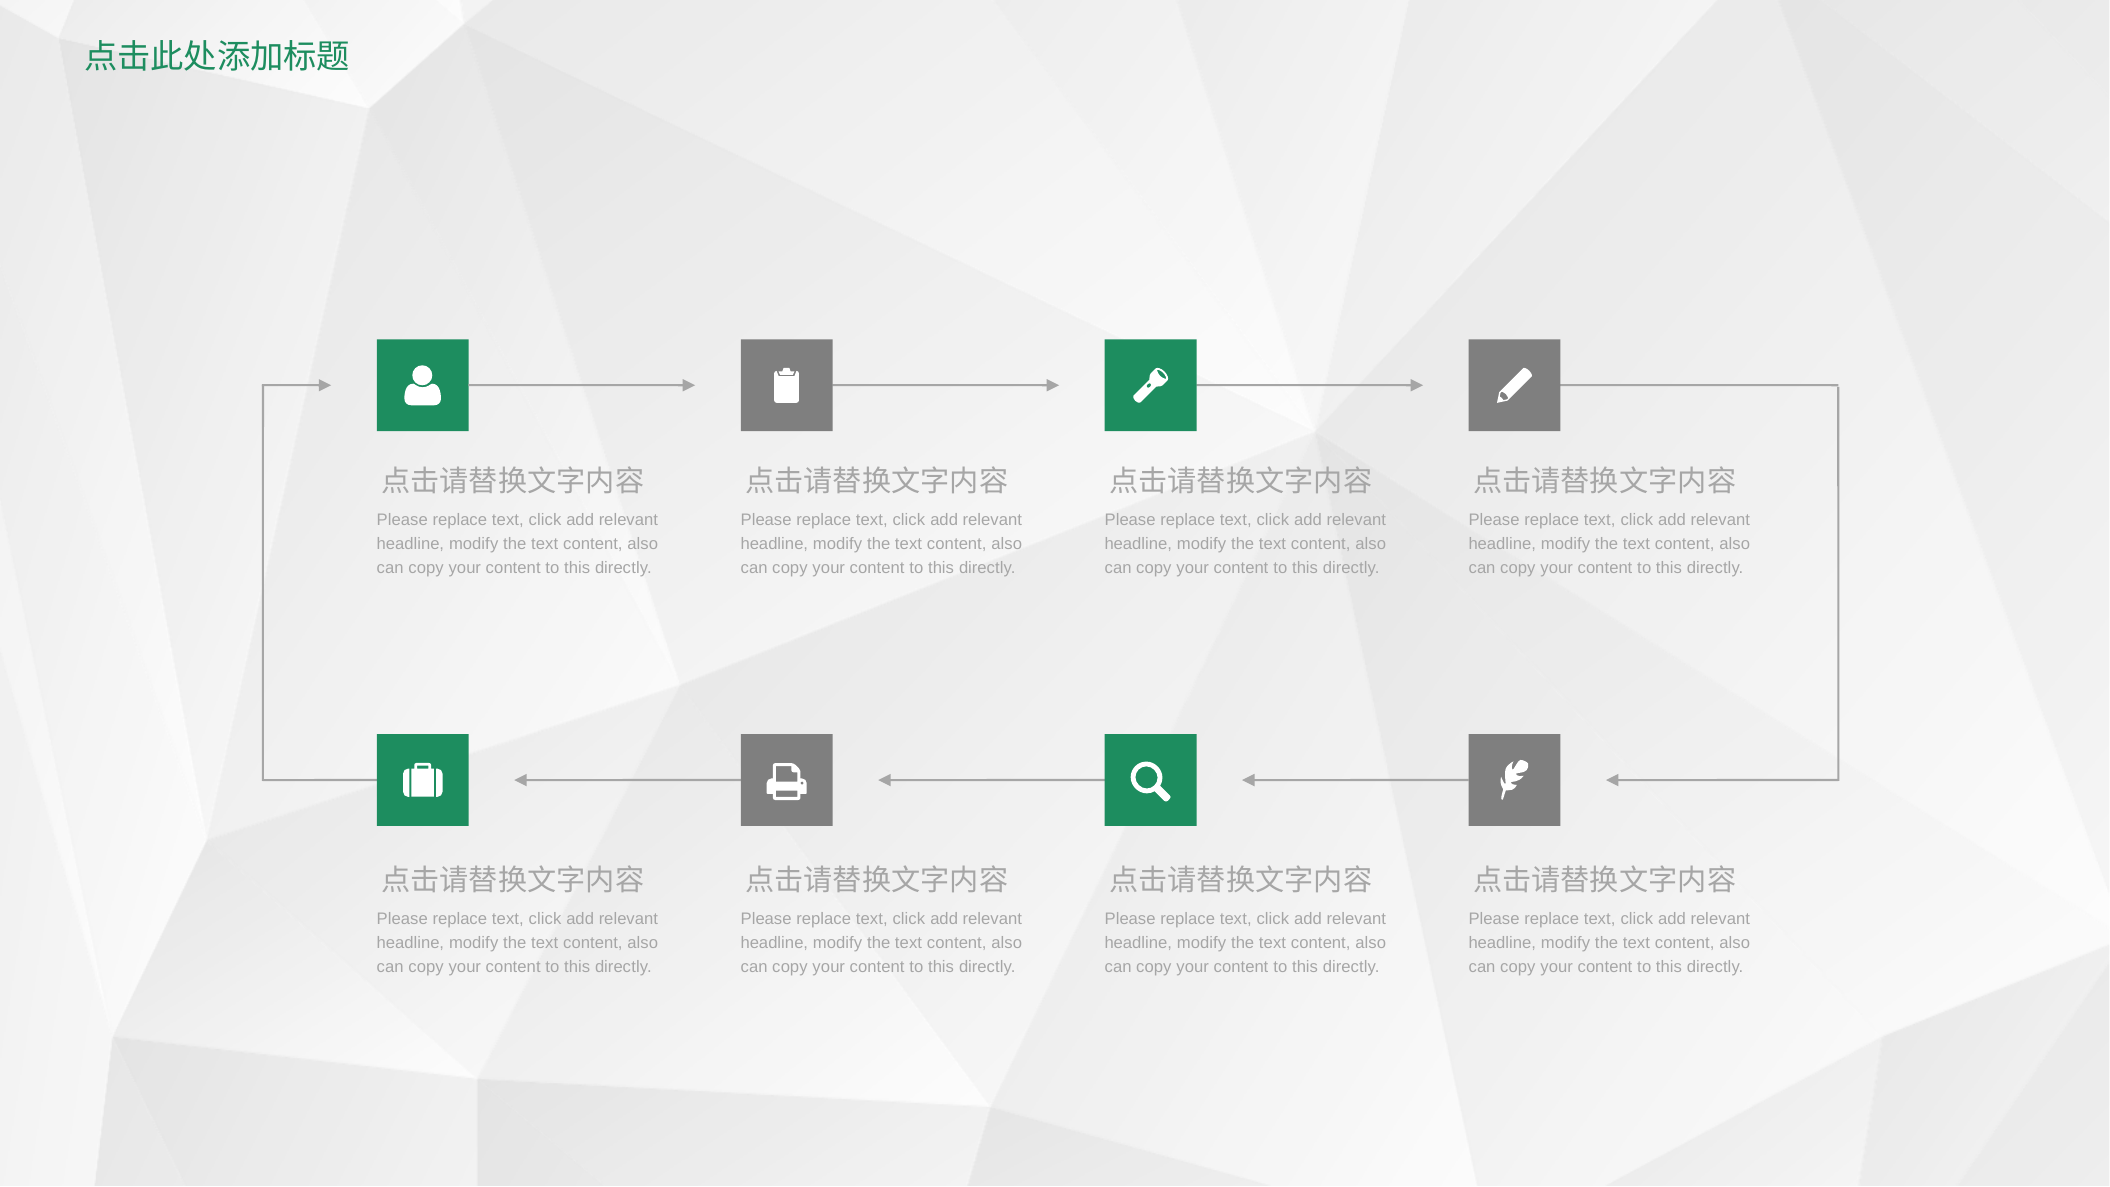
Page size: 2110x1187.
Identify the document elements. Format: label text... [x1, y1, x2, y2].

text_box Please replace text, click add relevant headline, modify the text content, also can copy your content to this directly. [1468, 504, 1772, 577]
text_box Please replace text, click add relevant headline, modify the text content, also can copy your content to this directly. [740, 904, 1044, 977]
text_box [261, 379, 332, 392]
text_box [1104, 339, 1197, 432]
text_box [1606, 773, 1839, 787]
text_box 点击请替换文字内容 [381, 454, 745, 497]
picture [0, 0, 2110, 1186]
text_box [878, 773, 1104, 787]
text_box 点击此处添加标题 [69, 27, 380, 86]
text_box 点击请替换文字内容 [1109, 854, 1473, 897]
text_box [1468, 734, 1561, 826]
text_box 点击请替换文字内容 [1473, 454, 1847, 497]
text_box Please replace text, click add relevant headline, modify the text content, also can copy your content to this directly. [376, 904, 680, 977]
text_box [1197, 379, 1424, 392]
text_box Please replace text, click add relevant headline, modify the text content, also can copy your content to this directly. [740, 504, 1044, 577]
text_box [740, 734, 833, 826]
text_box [1104, 734, 1197, 826]
text_box 点击请替换文字内容 [745, 454, 1109, 497]
text_box [1242, 773, 1468, 787]
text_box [1468, 339, 1561, 432]
text_box Please replace text, click add relevant headline, modify the text content, also can copy your content to this directly. [1104, 904, 1408, 977]
text_box [514, 773, 740, 787]
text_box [740, 339, 833, 432]
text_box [376, 339, 469, 432]
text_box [376, 734, 469, 826]
text_box [833, 379, 1060, 392]
text_box Please replace text, click add relevant headline, modify the text content, also can copy your content to this directly. [1104, 504, 1408, 577]
text_box Please replace text, click add relevant headline, modify the text content, also can copy your content to this directly. [376, 504, 680, 577]
text_box 点击请替换文字内容 [1473, 854, 1847, 897]
text_box Please replace text, click add relevant headline, modify the text content, also can copy your content to this directly. [1468, 904, 1772, 977]
text_box 点击请替换文字内容 [381, 854, 745, 897]
text_box 点击请替换文字内容 [745, 854, 1109, 897]
text_box [469, 379, 696, 392]
text_box 点击请替换文字内容 [1109, 454, 1473, 497]
